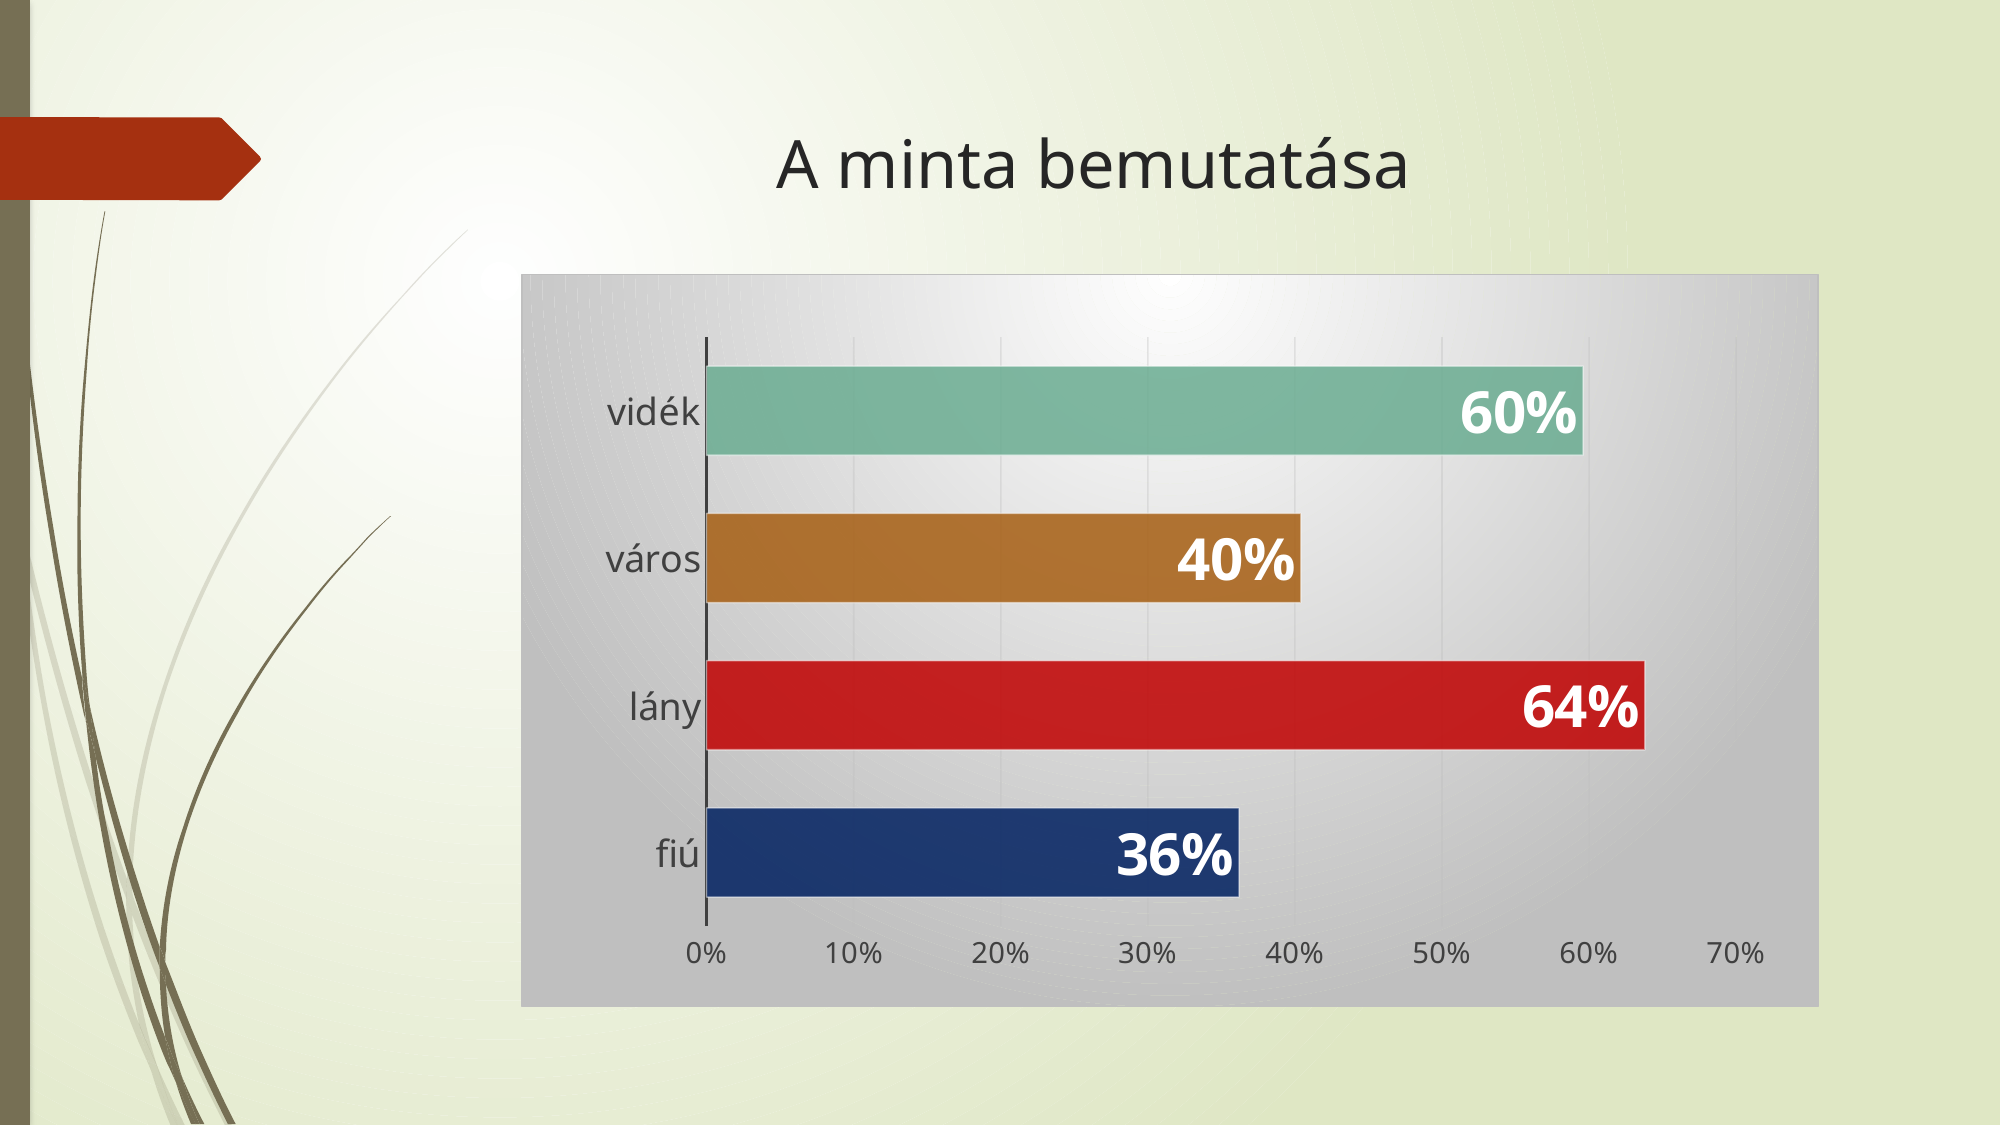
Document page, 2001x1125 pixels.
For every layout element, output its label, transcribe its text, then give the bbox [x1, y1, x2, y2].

title A minta bemutatása [308, 114, 1880, 222]
chart [521, 273, 1820, 1008]
